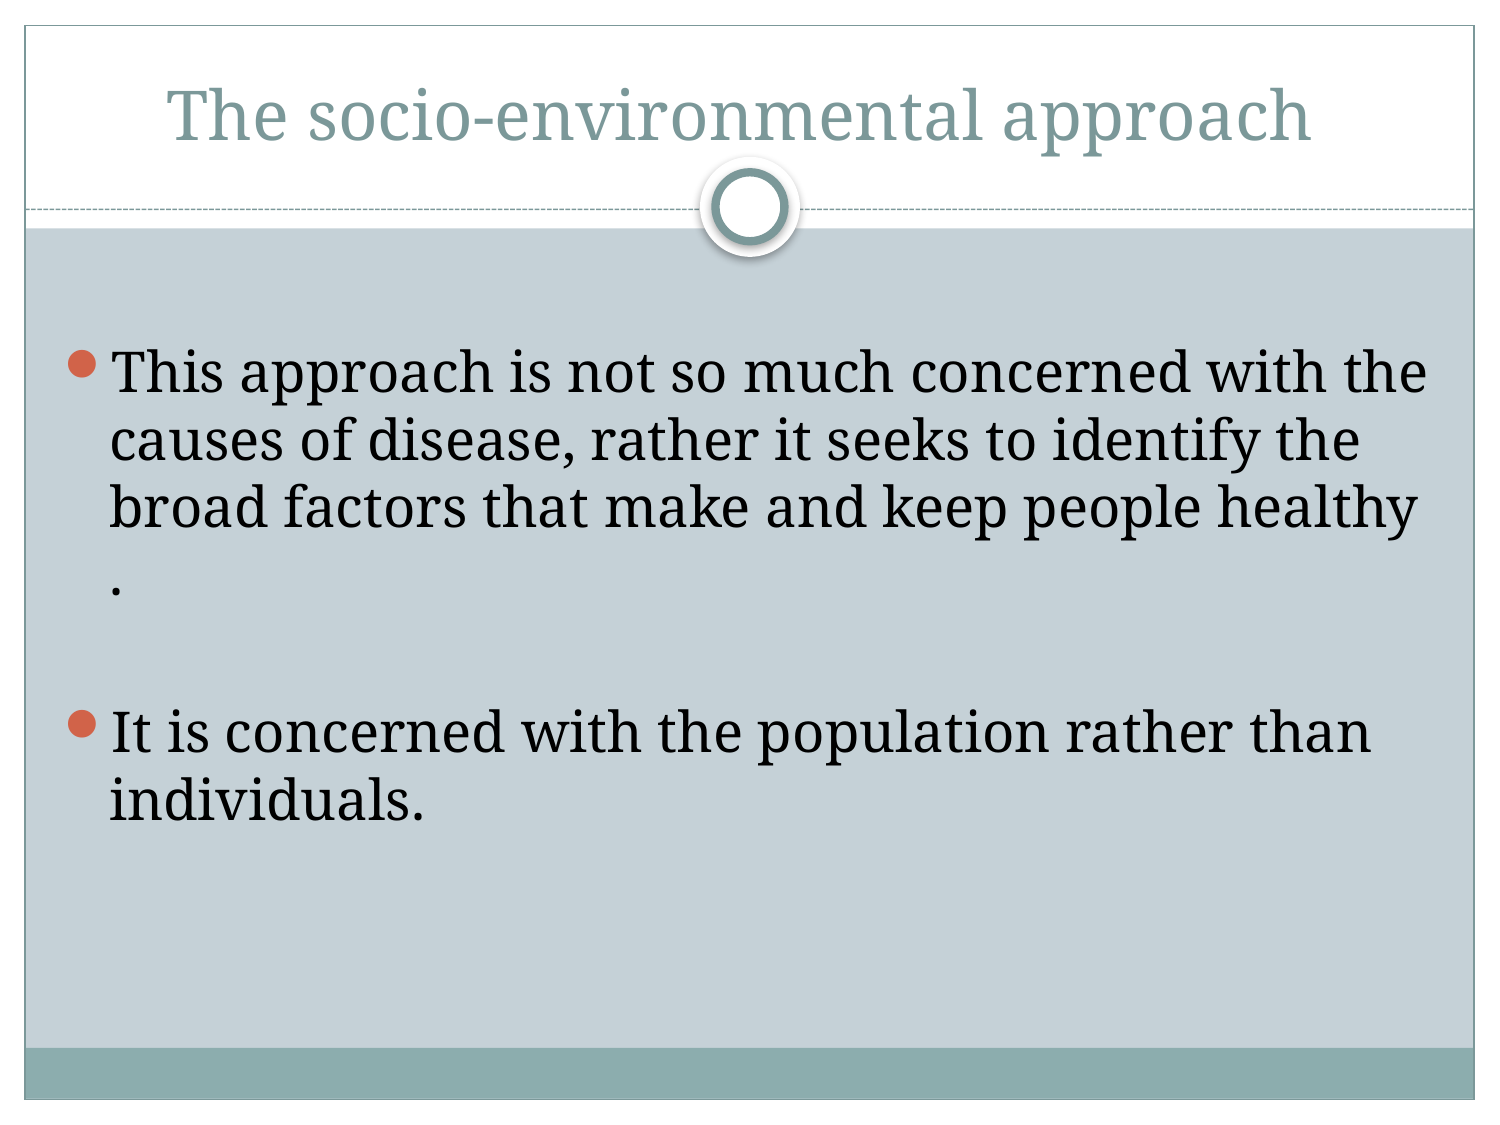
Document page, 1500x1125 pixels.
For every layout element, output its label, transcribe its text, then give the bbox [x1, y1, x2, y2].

list This approach is not so much concerned with the causes of disease, rather it seeks to identify the broad factors that make and keep people healthy . It is concerned with the population rather than individuals. [49, 250, 1445, 1001]
title The socio-environmental approach [49, 37, 1450, 162]
